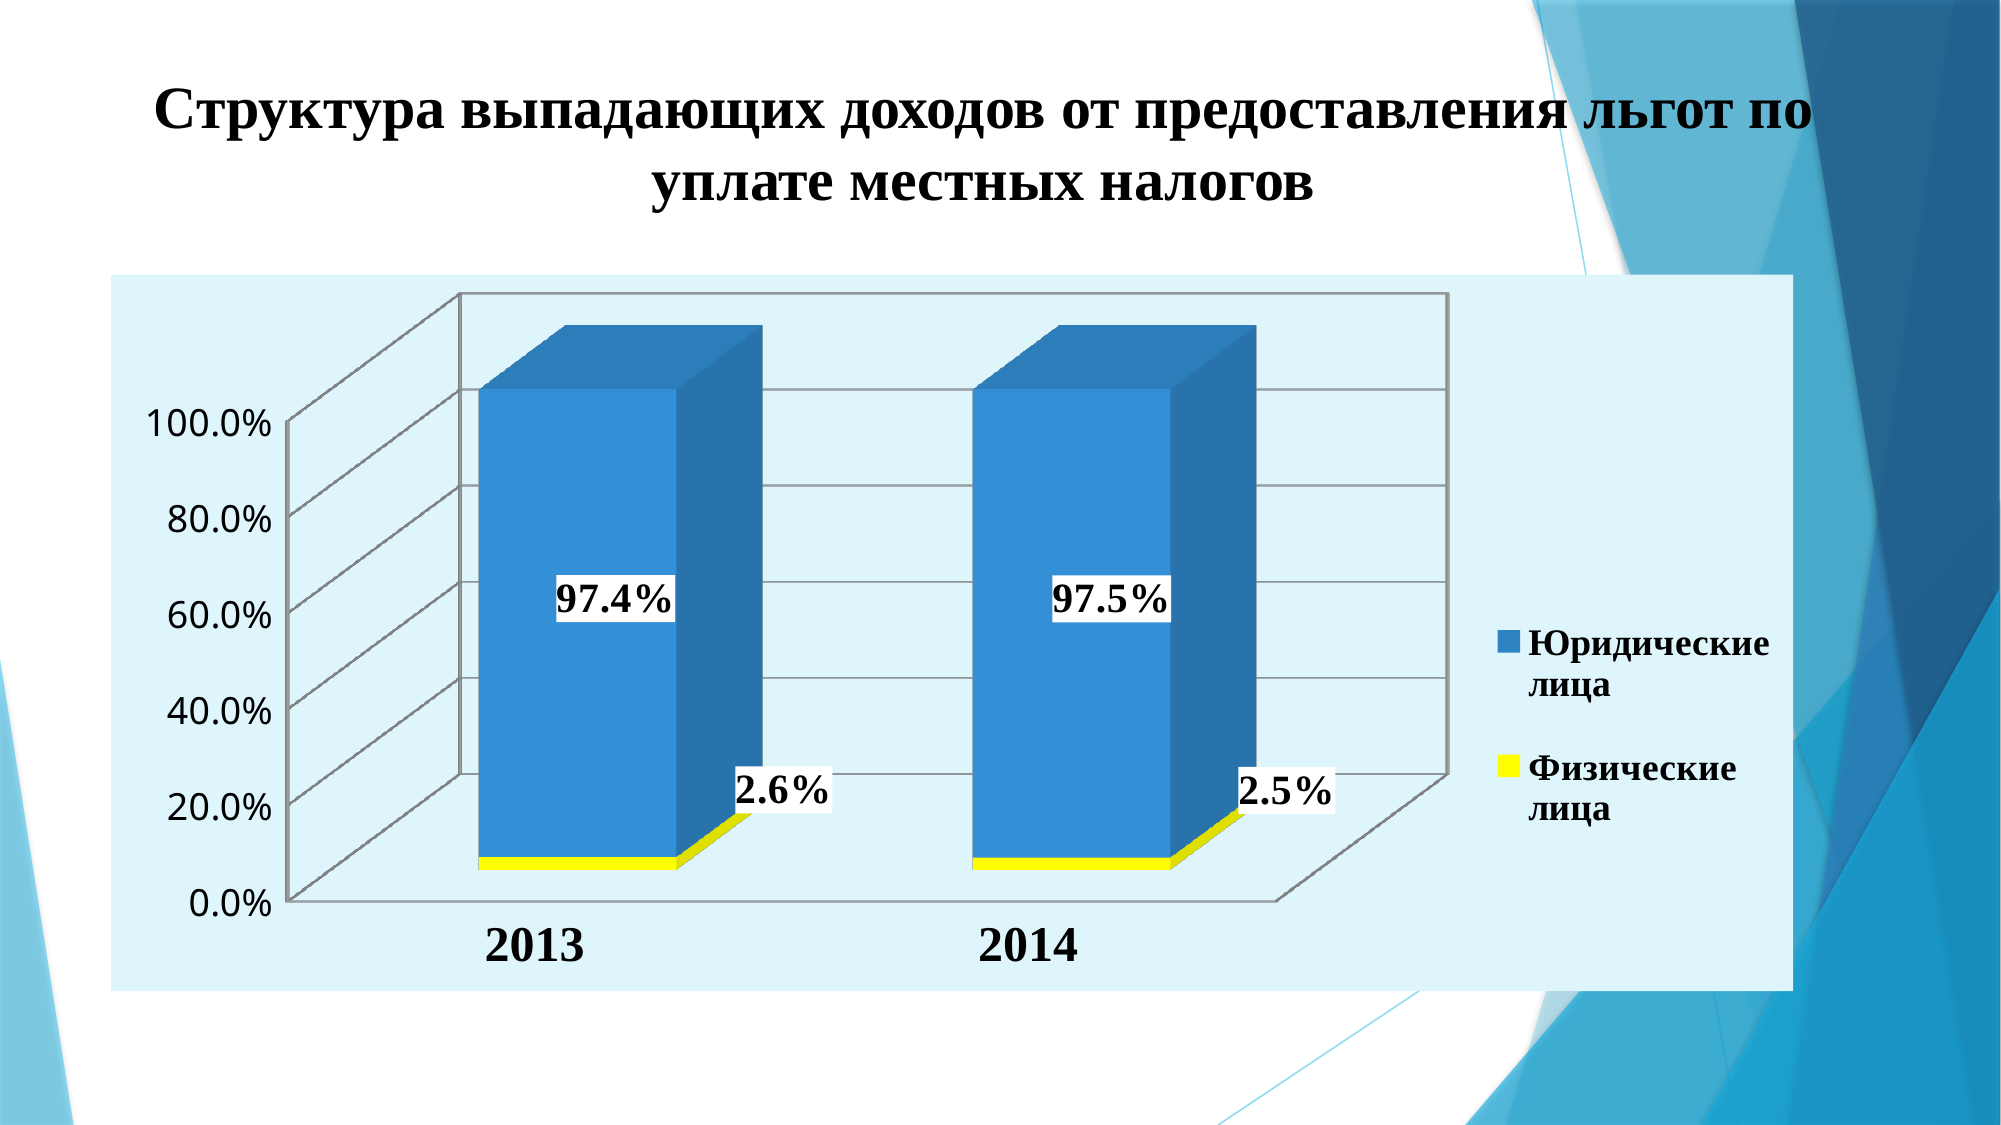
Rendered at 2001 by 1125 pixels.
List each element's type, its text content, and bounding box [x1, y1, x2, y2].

title Структура выпадающих доходов от предоставления льгот по уплате местных налогов [42, 61, 1926, 222]
chart [110, 274, 1794, 992]
